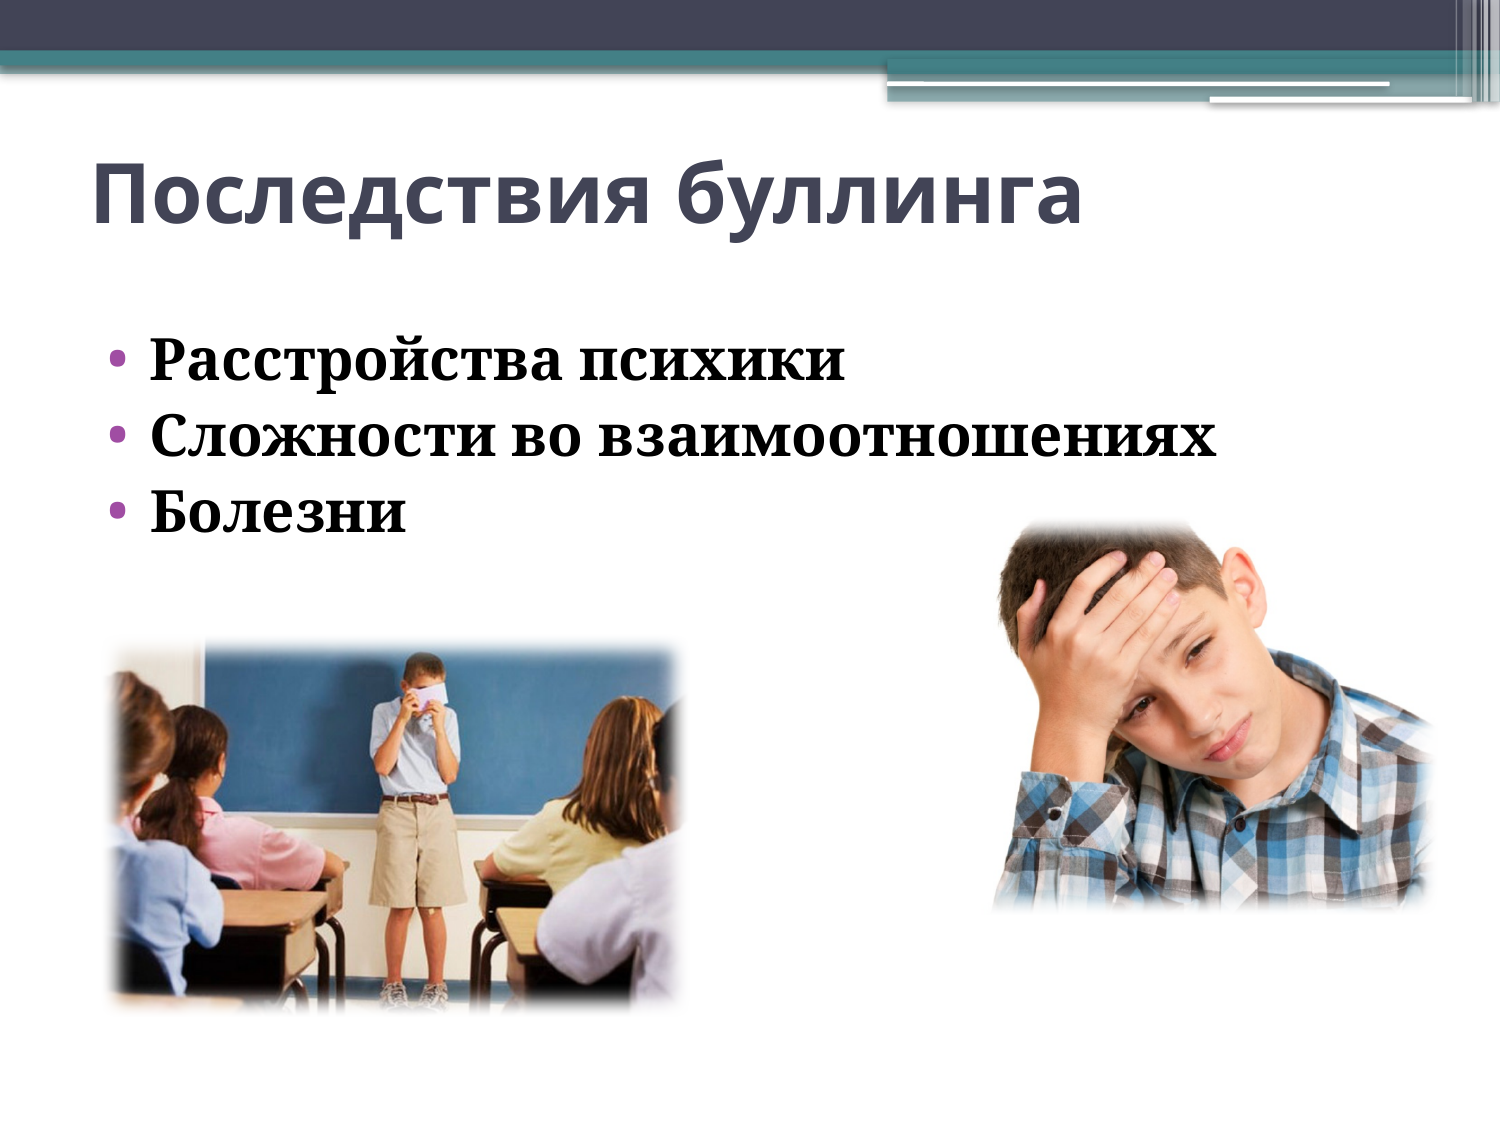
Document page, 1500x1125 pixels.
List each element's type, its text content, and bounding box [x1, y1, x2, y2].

picture [100, 633, 691, 1018]
title Последствия буллинга [75, 125, 1425, 256]
picture [938, 514, 1440, 916]
list Расстройства психики Сложности во взаимоотношениях Болезни [75, 314, 1425, 1079]
